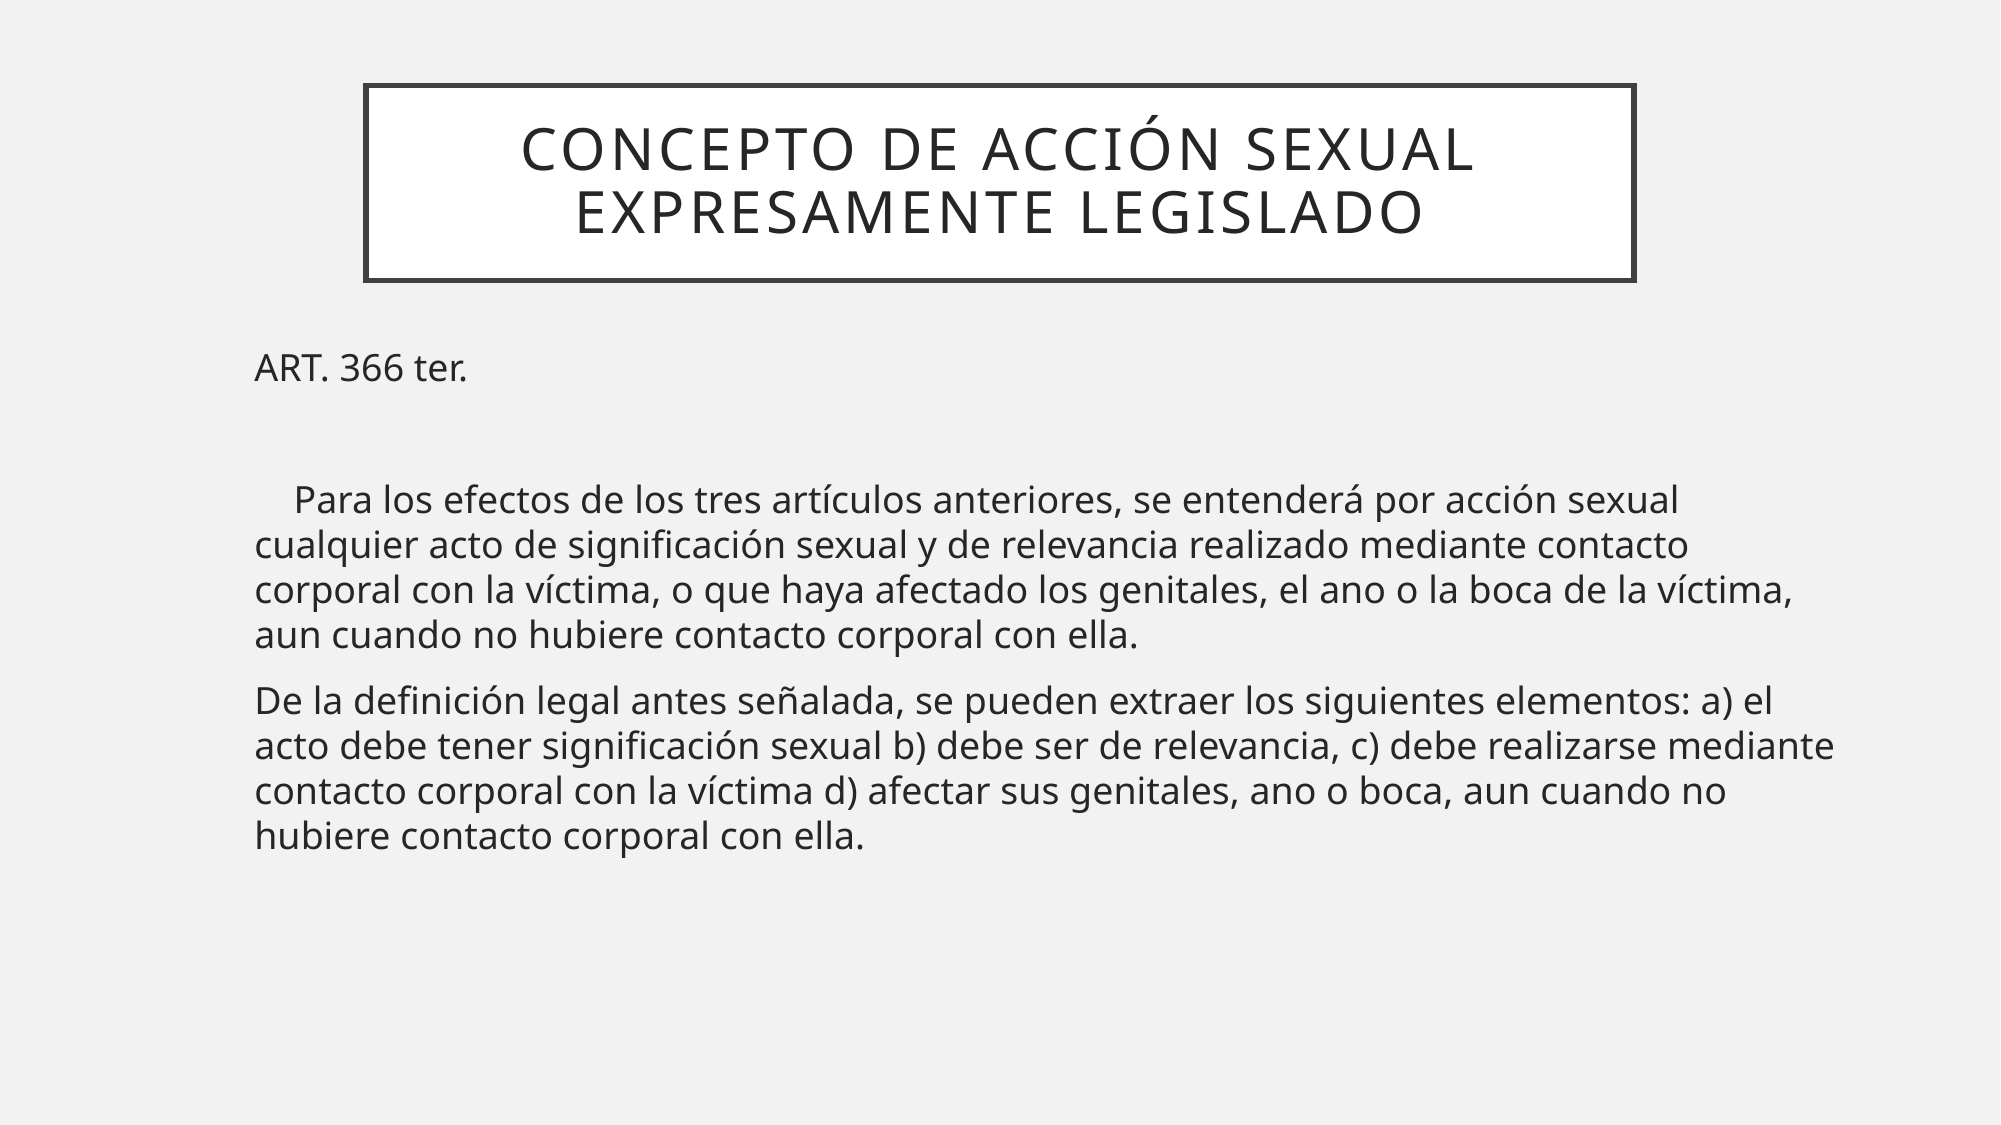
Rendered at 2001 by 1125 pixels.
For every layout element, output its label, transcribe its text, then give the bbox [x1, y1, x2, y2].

title Concepto de acción sexual expresamente legislado [363, 83, 1637, 283]
list ART. 366 ter. Para los efectos de los tres artículos anteriores, se entenderá por acción sexual cualquier acto de significación sexual y de relevancia realizado mediante contacto corporal con la víctima, o que haya afectado los genitales, el ano o la boca de la víctima, aun cuando no hubiere contacto corporal con ella. De la definición legal antes señalada, se pueden extraer los siguientes elementos: a) el acto debe tener significación sexual b) debe ser de relevancia, c) debe realizarse mediante contacto corporal con la víctima d) afectar sus genitales, ano o boca, aun cuando no hubiere contacto corporal con ella. [239, 336, 1858, 942]
